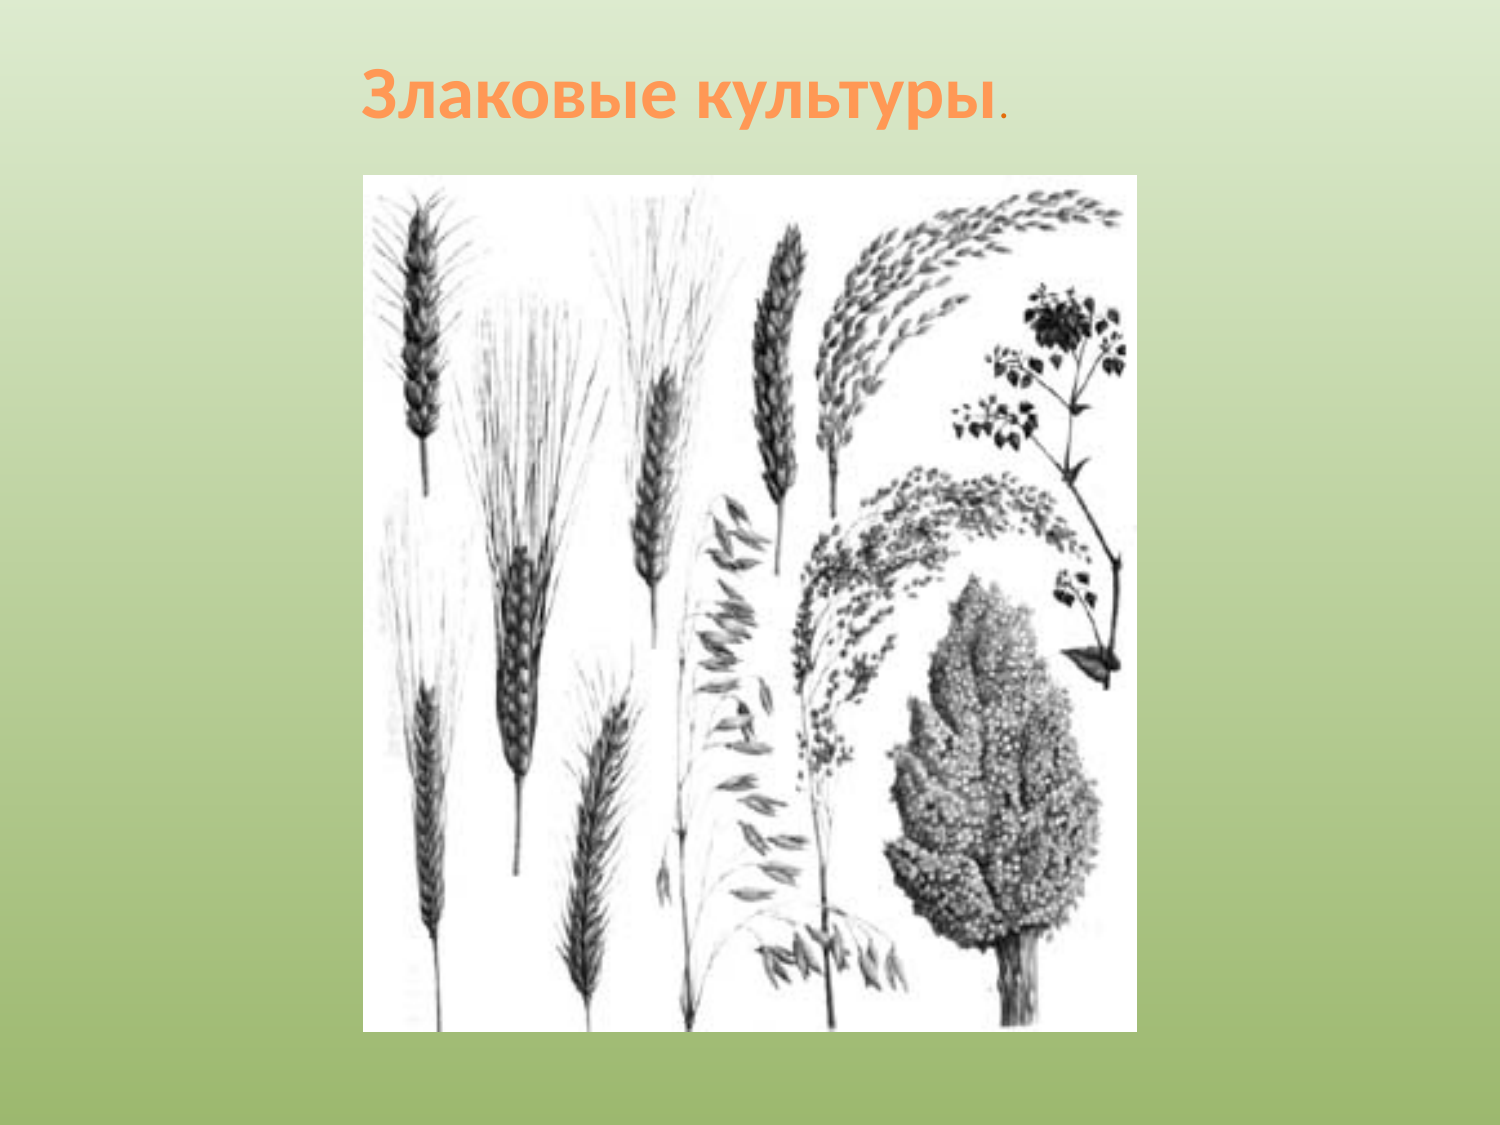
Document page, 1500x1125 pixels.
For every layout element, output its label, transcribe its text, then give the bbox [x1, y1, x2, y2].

picture [363, 175, 1137, 1032]
text_box Злаковые культуры. [328, 35, 1043, 141]
